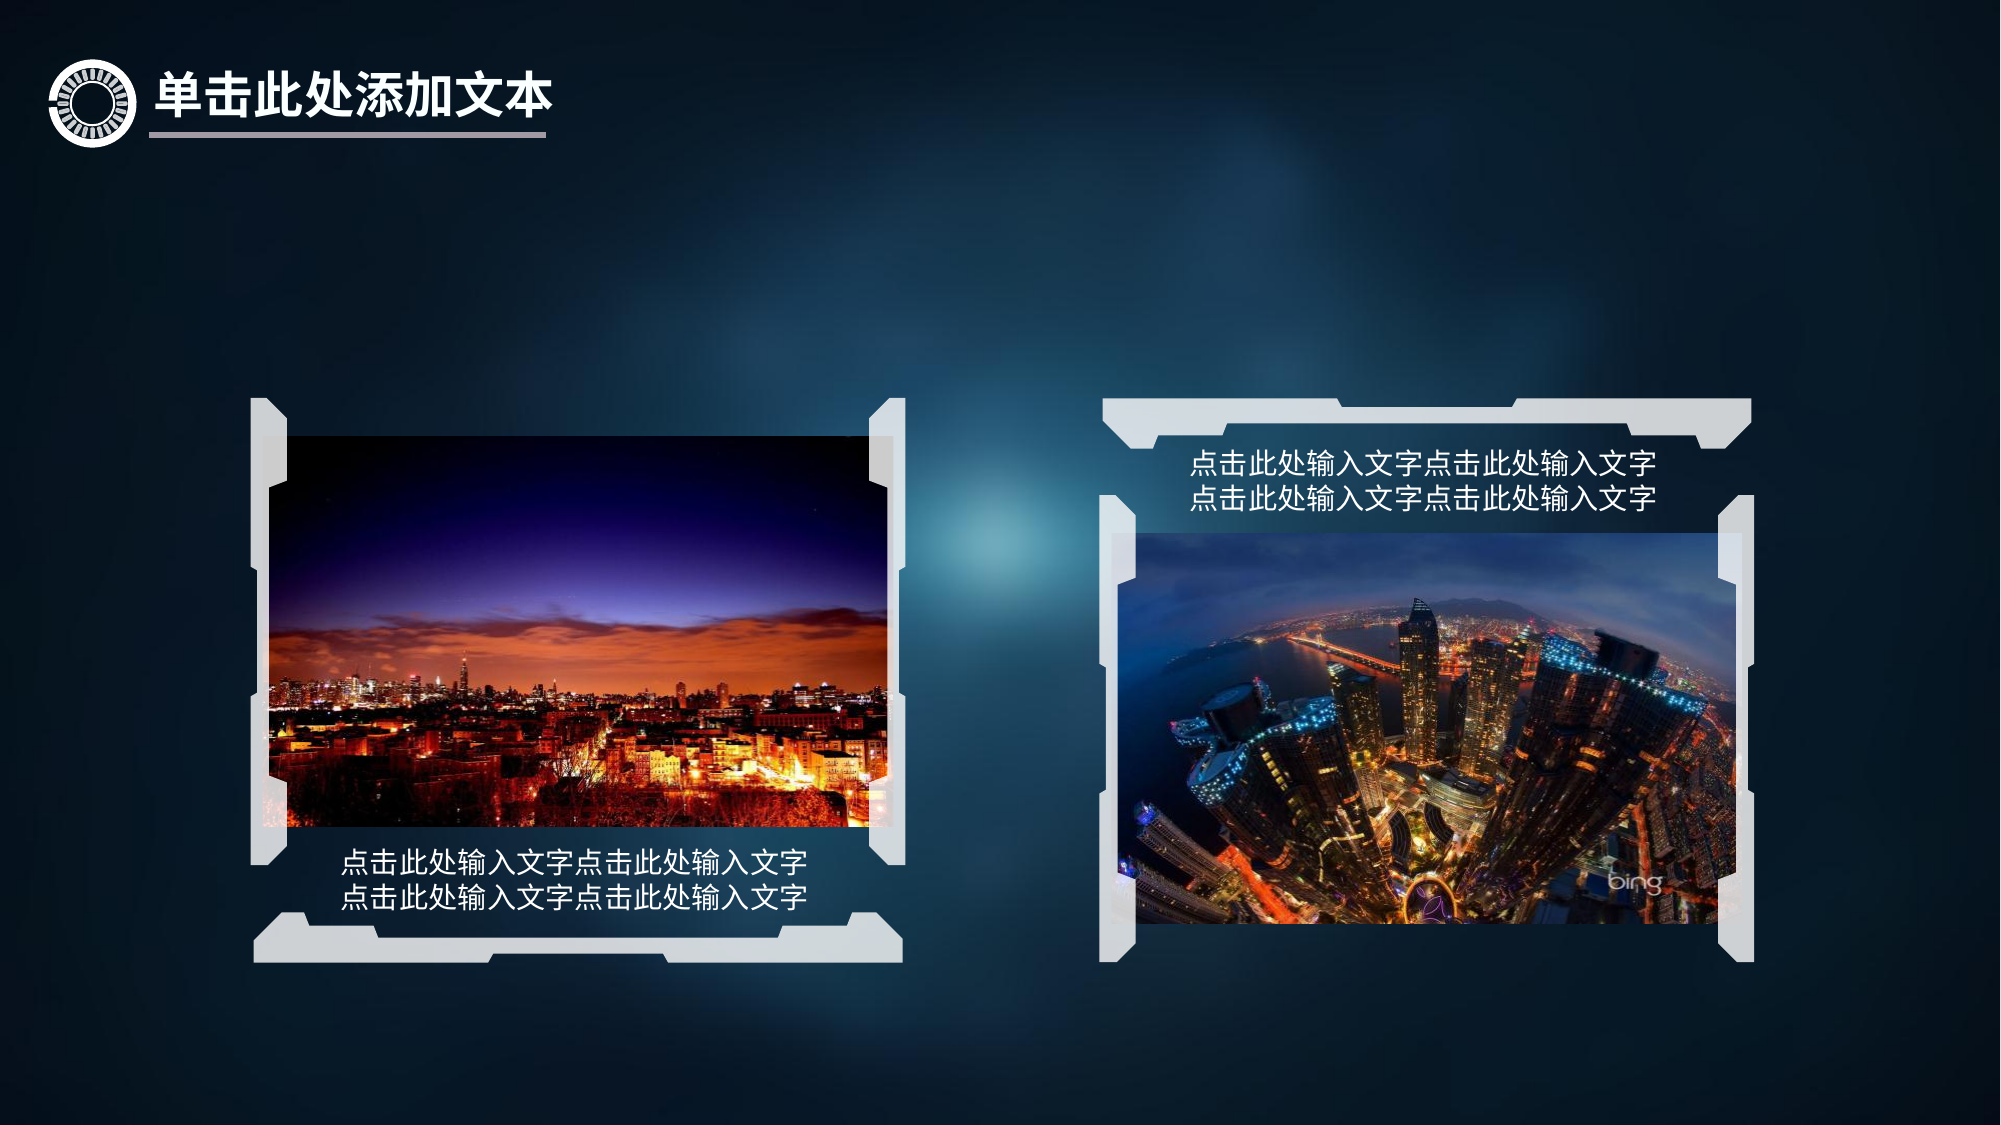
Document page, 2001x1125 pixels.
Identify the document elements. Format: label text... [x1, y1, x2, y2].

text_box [1099, 494, 1755, 963]
text_box [252, 911, 904, 964]
text_box 单击此处添加文本 [137, 69, 579, 127]
text_box [1101, 397, 1753, 450]
picture [0, 0, 2001, 1125]
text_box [48, 59, 137, 148]
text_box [250, 397, 906, 866]
text_box 点击此处输入文字点击此处输入文字 点击此处输入文字点击此处输入文字 [326, 866, 831, 922]
text_box 点击此处输入文字点击此处输入文字 点击此处输入文字点击此处输入文字 [1174, 438, 1680, 494]
